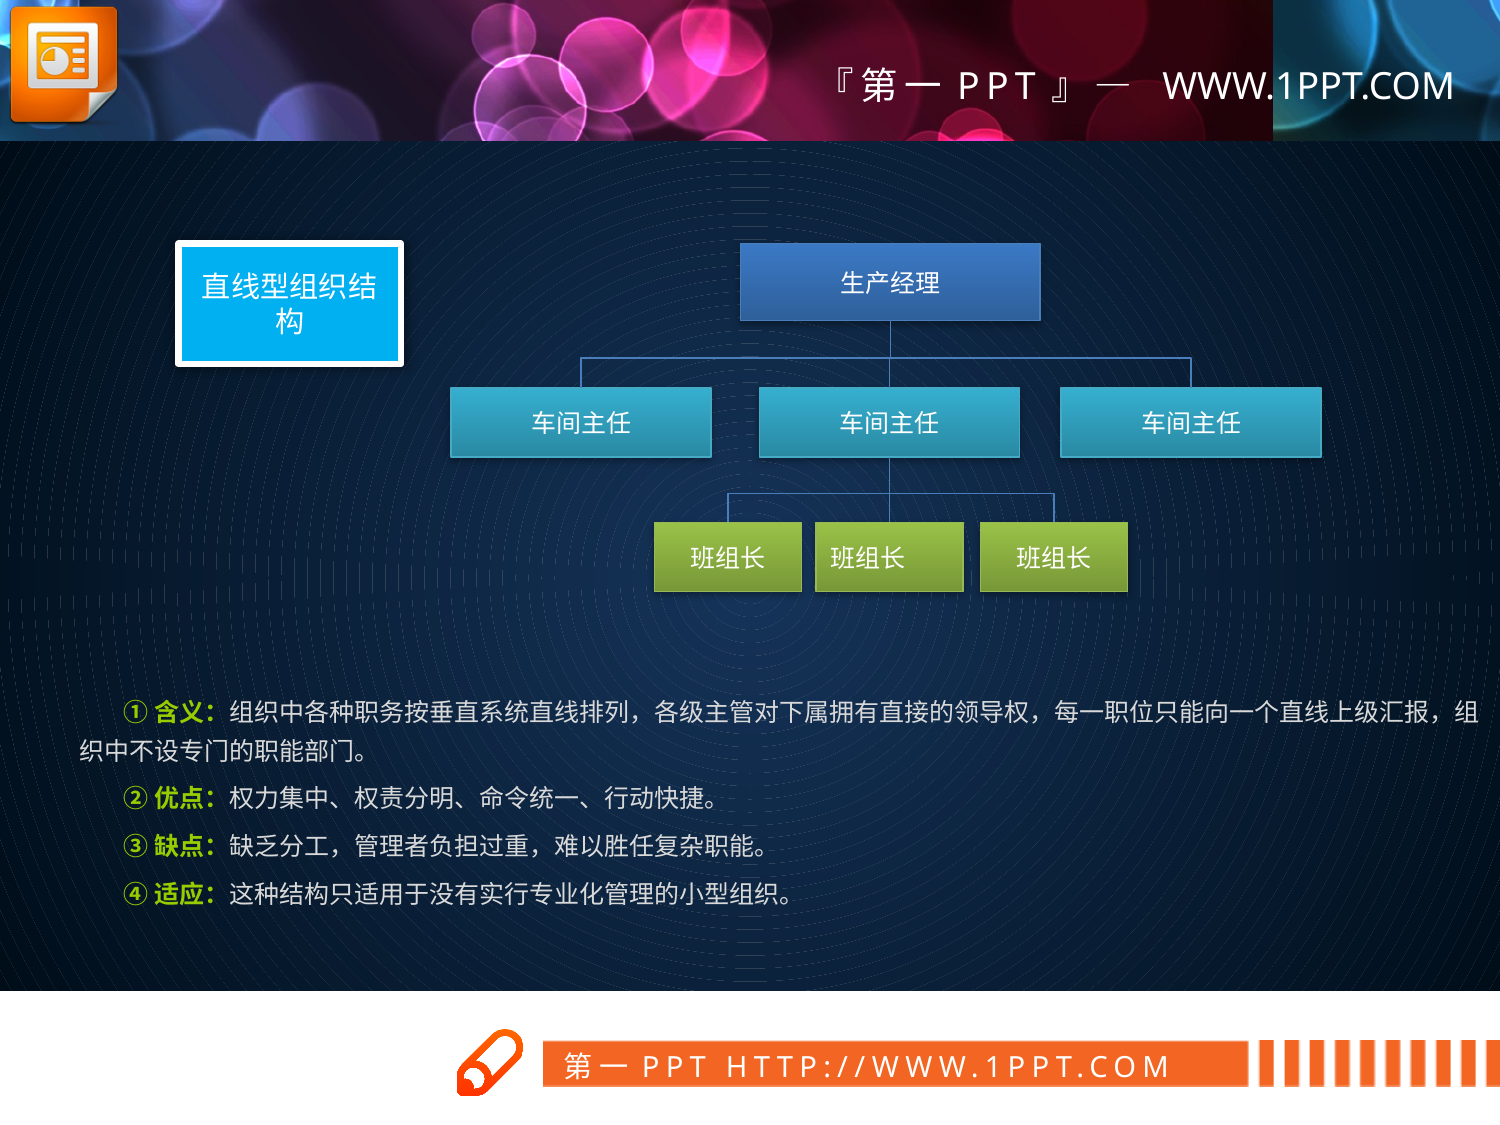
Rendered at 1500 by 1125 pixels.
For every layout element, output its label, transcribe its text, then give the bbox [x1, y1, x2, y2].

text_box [178, 243, 1322, 592]
picture [543, 1040, 1500, 1087]
text_box ①含义：组织中各种职务按垂直系统直线排列，各级主管对下属拥有直接的领导权，每一职位只能向一个直线上级汇报，组织中不设专门的职能部门。 ②优点：权力集中、权责分明、命令统一、行动快捷。 ③缺点：缺乏分工，管理者负担过重，难以胜任复杂职能。 ④适应：这种结构只适用于没有实行专业化管理的小型组织。 [64, 680, 1496, 916]
picture [0, 0, 1500, 141]
